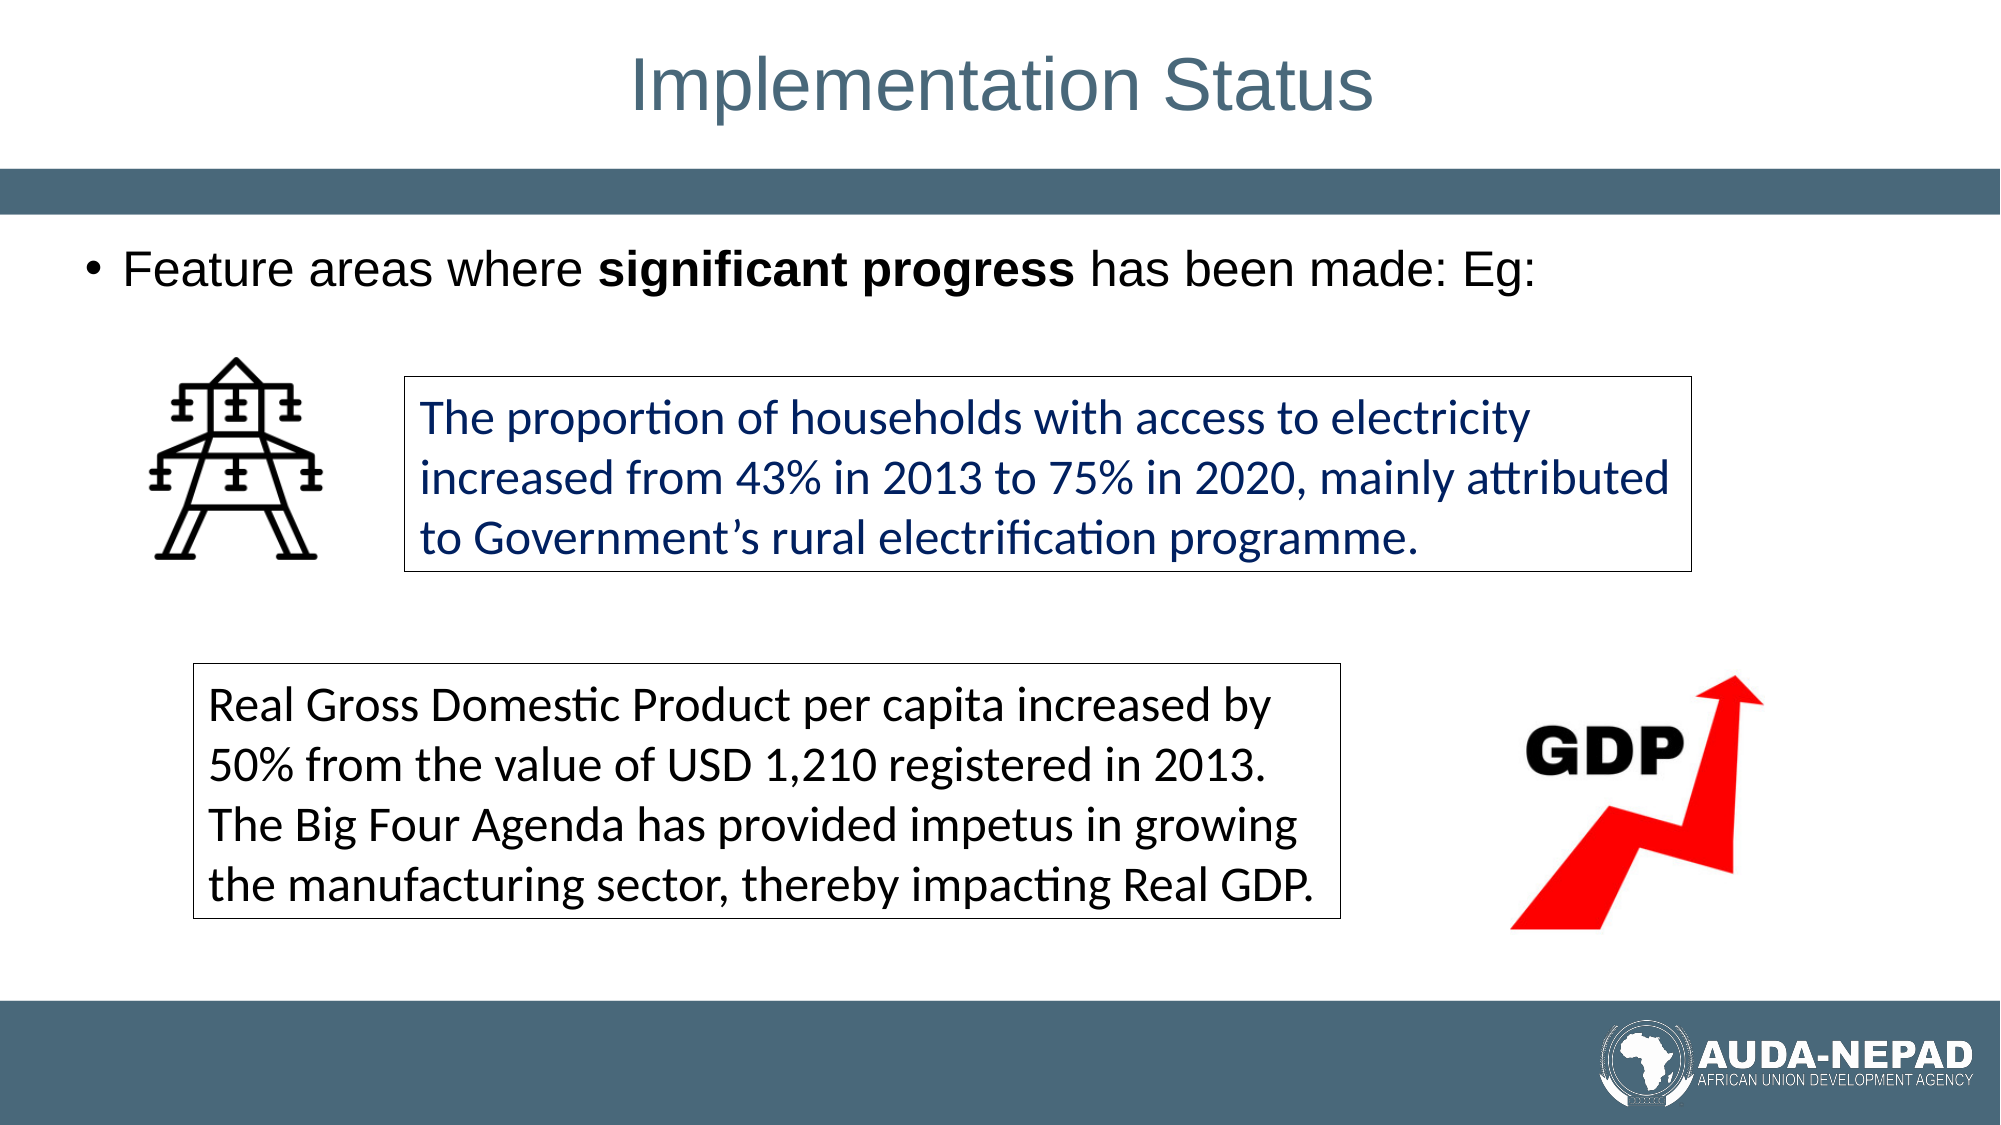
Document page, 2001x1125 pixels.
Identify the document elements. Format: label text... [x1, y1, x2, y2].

picture [1510, 669, 1765, 937]
list Feature areas where significant progress has been made: Eg: [69, 236, 1935, 978]
picture [1599, 1020, 1974, 1107]
title Implementation Status [69, 24, 1935, 148]
text_box Real Gross Domestic Product per capita increased by 50% from the value of USD 1,210 registered in 2013. The Big Four Agenda has provided impetus in growing the manufacturing sector, thereby impacting Real GDP. [193, 663, 1341, 919]
picture [131, 354, 341, 563]
text_box The proportion of households with access to electricity increased from 43% in 2013 to 75% in 2020, mainly attributed to Government’s rural electrification programme. [404, 376, 1692, 572]
